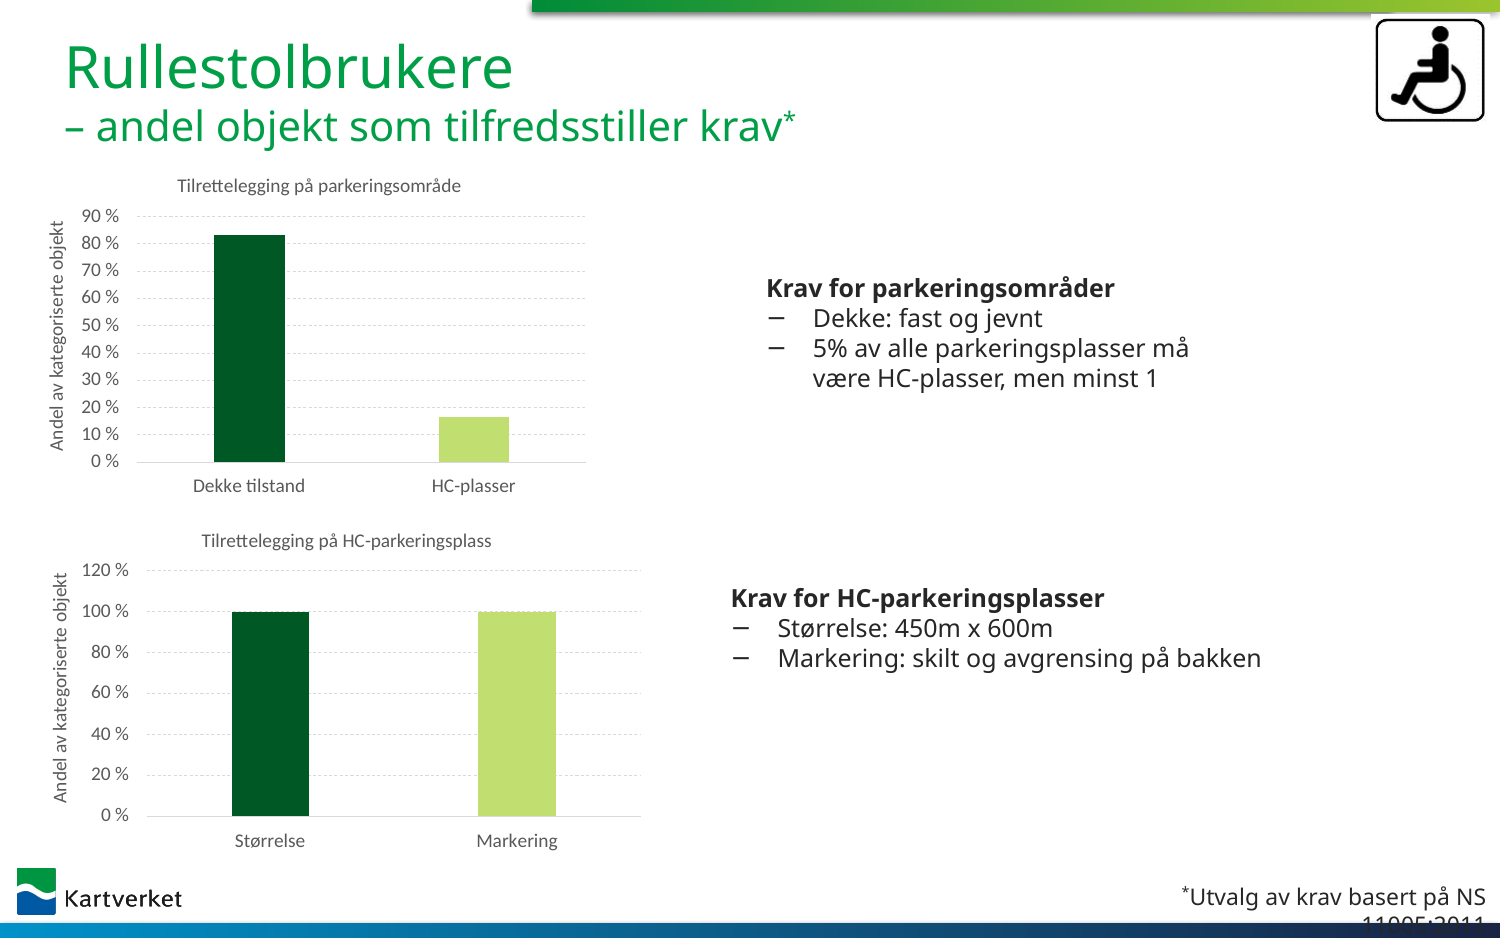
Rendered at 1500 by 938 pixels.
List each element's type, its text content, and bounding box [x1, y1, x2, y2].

picture [41, 166, 598, 505]
picture [1371, 13, 1491, 127]
text_box *Utvalg av krav basert på NS 11005:2011 [1068, 873, 1500, 938]
text_box Krav for HC-parkeringsplasser Størrelse: 450m x 600m Markering: skilt og avgrensing på bakken [715, 574, 1278, 680]
text_box Rullestolbrukere – andel objekt som tilfredsstiller krav* [49, 23, 1431, 158]
picture [41, 520, 652, 859]
text_box Krav for parkeringsområder Dekke: fast og jevnt 5% av alle parkeringsplasser må være HC-plasser, men minst 1 [751, 264, 1232, 400]
